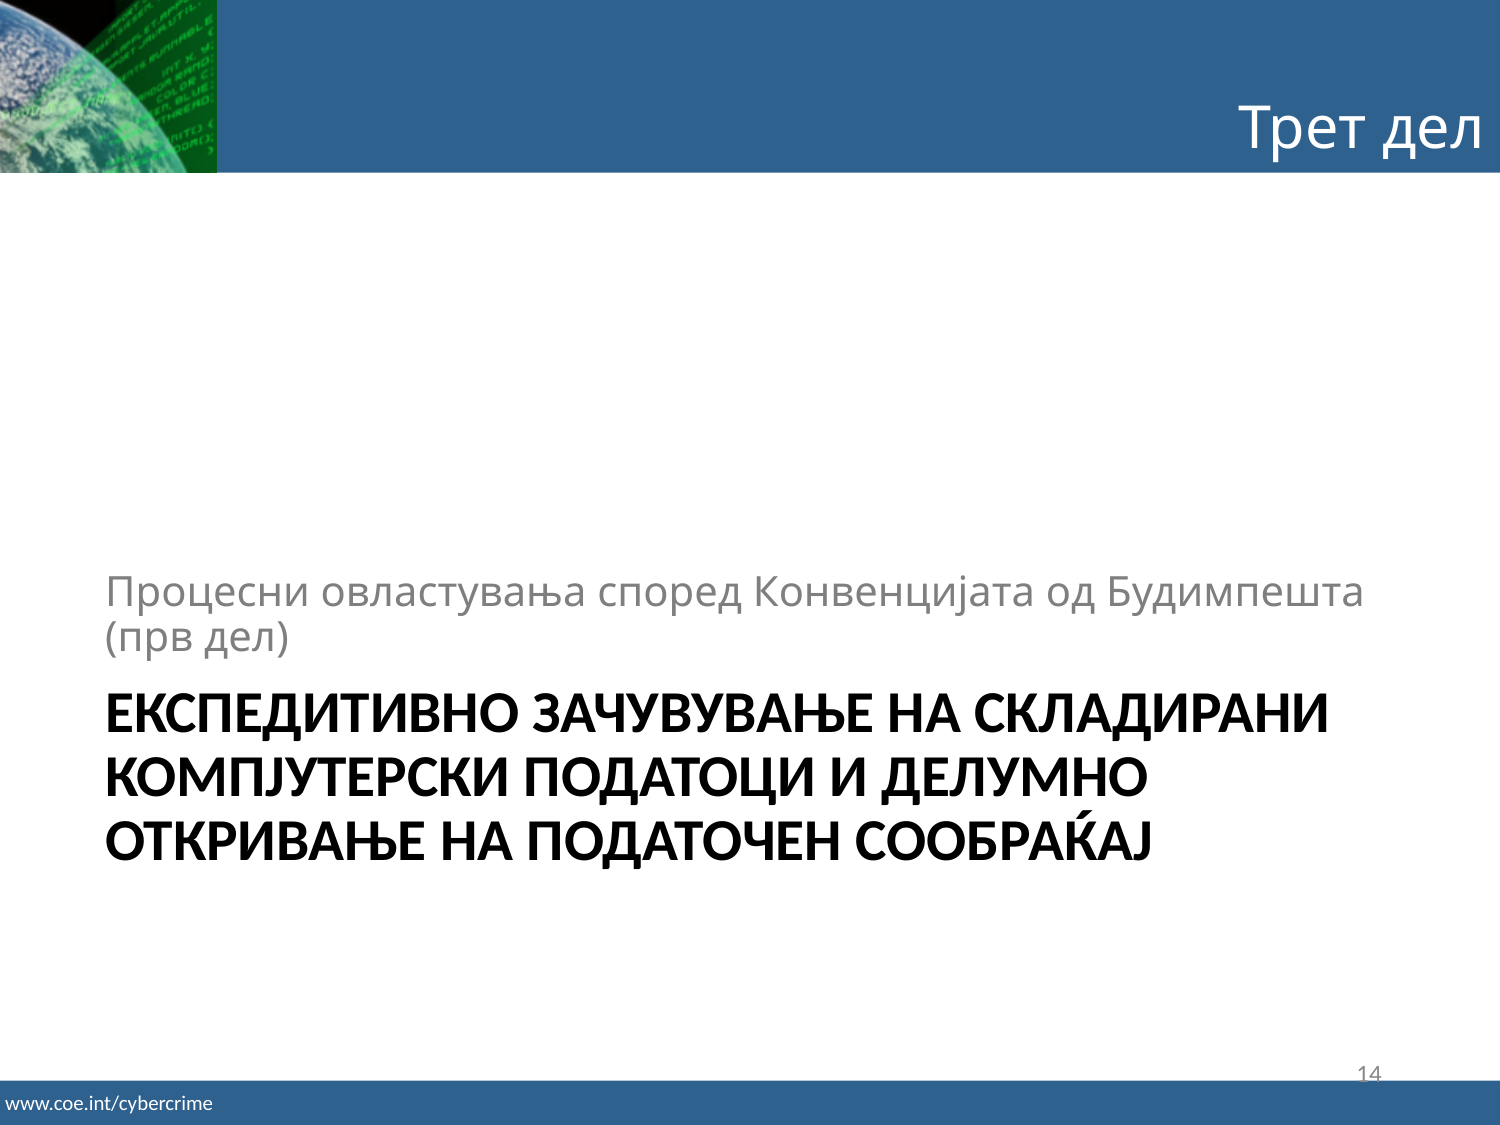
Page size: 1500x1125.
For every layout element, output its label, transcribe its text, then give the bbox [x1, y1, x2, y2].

list Трет дел [461, 0, 1500, 170]
slide_number 14 [1059, 1042, 1397, 1103]
title ЕКСПЕДИТИВНО ЗАЧУВУВАЊЕ НА СКЛАДИРАНИ КОМПЈУТЕРСКИ ПОДАТОЦИ И ДЕЛУМНО ОТКРИВАЊЕ НА ПОДАТОЧЕН СООБРАЌАЈ [90, 673, 1385, 920]
picture [0, 0, 217, 173]
list Процесни овластувања според Конвенцијата од Будимпешта (прв дел) [90, 562, 1385, 635]
